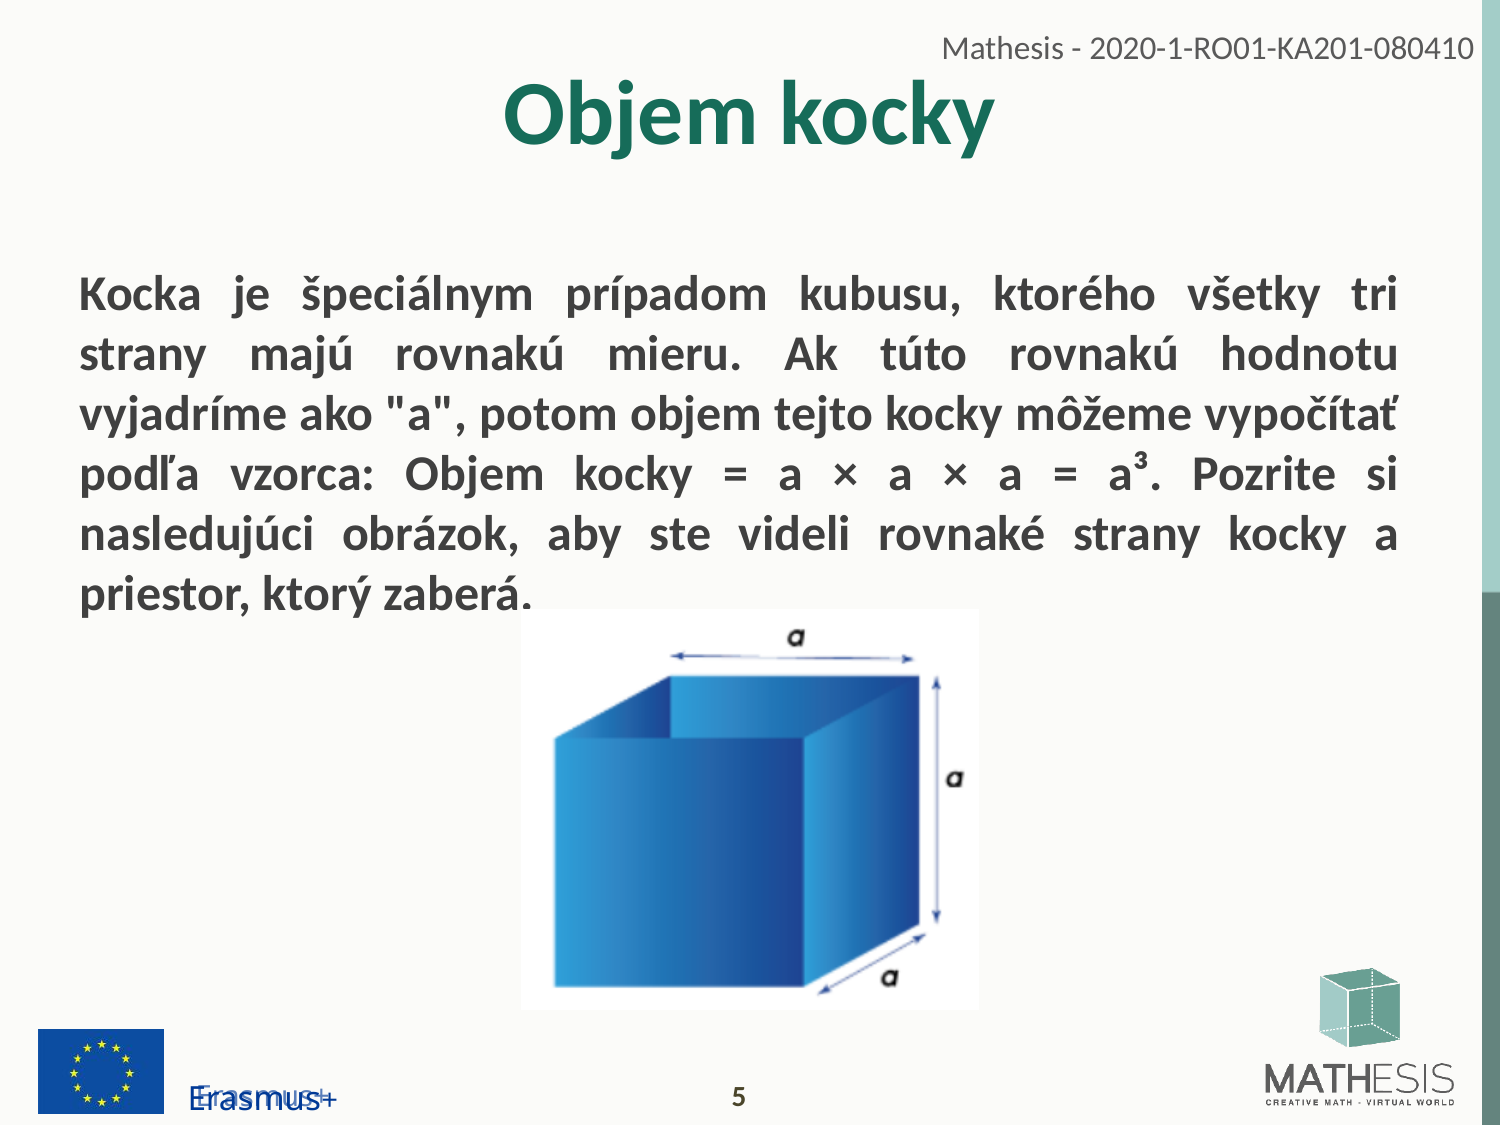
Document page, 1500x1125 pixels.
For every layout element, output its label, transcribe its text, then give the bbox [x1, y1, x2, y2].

picture [38, 1029, 64, 1114]
title Objem kocky [75, 45, 1425, 233]
picture [521, 609, 979, 1010]
list Kocka je špeciálnym prípadom kubusu, ktorého všetky tri strany majú rovnakú mieru. Ak túto rovnakú hodnotu vyjadríme ako "a", potom objem tejto kocky môžeme vypočítať podľa vzorca: Objem kocky = a × a × a = a³. Pozrite si nasledujúci obrázok, aby ste videli rovnaké strany kocky a priestor, ktorý zaberá. [64, 252, 1415, 1125]
